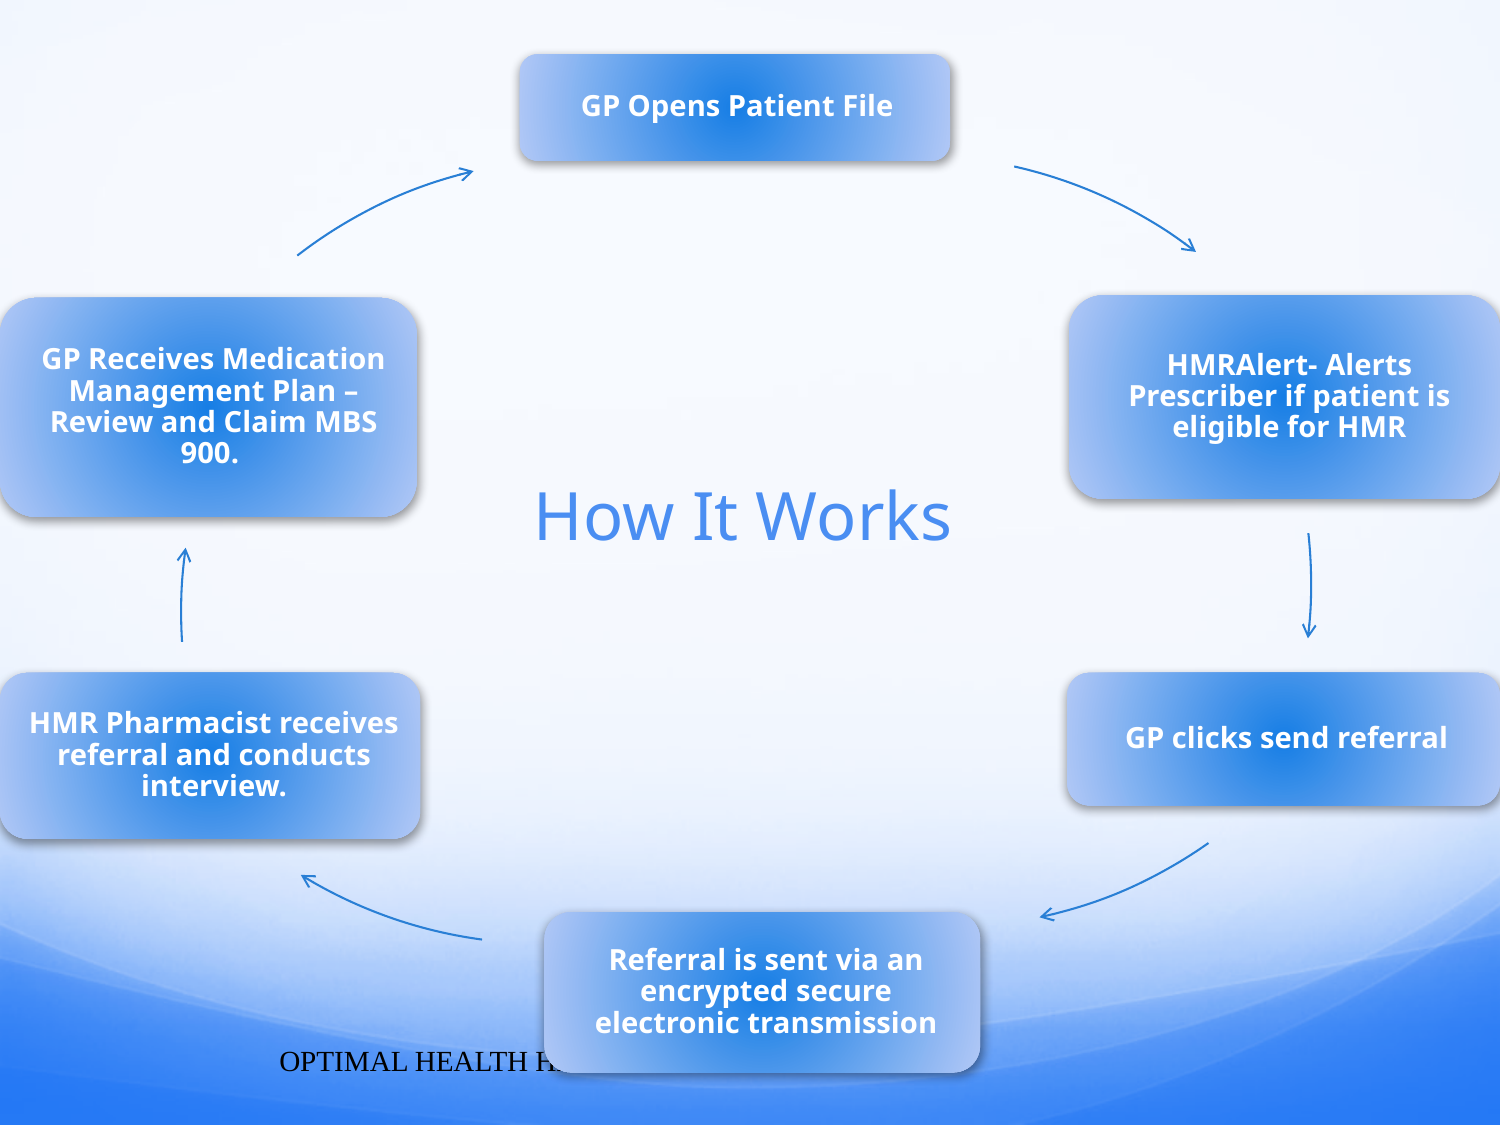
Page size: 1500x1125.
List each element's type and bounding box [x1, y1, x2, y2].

text_box [0, 0, 1500, 1125]
